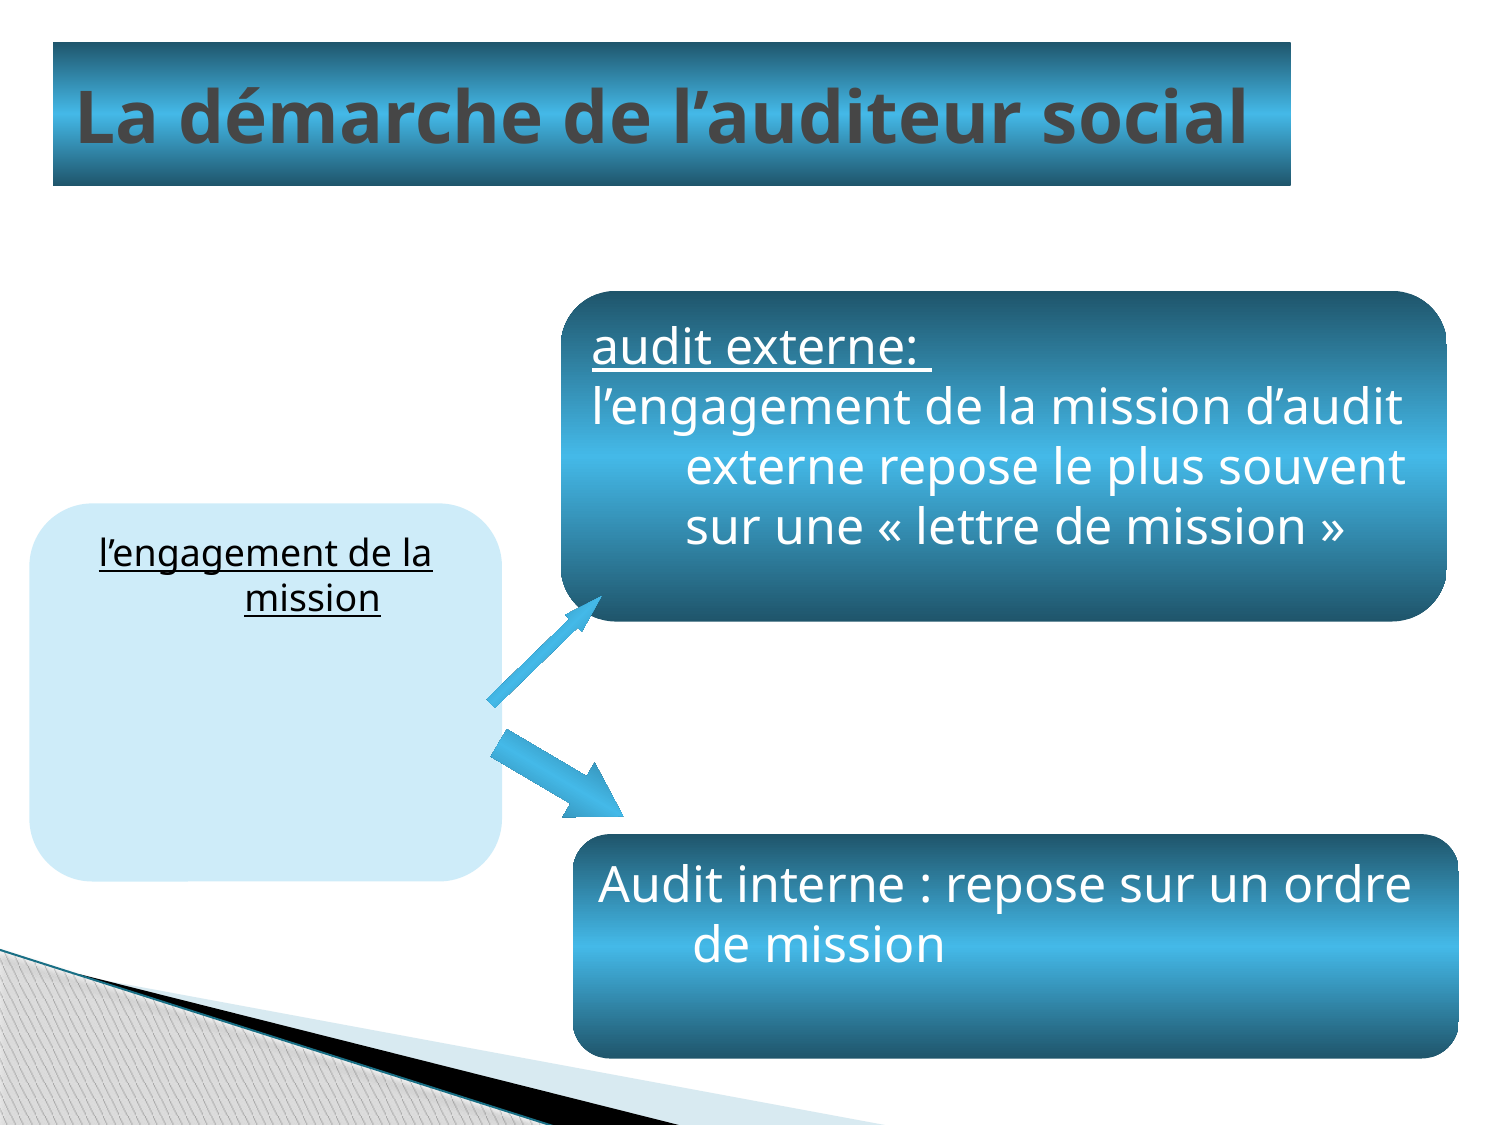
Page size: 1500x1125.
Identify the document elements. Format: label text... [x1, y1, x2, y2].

text_box Audit interne : repose sur un ordre de mission [572, 834, 1459, 1059]
text_box audit externe: l’engagement de la mission d’audit externe repose le plus souvent sur une « lettre de mission » [560, 290, 1447, 622]
title La démarche de l’auditeur social [53, 42, 1291, 186]
text_box [486, 596, 602, 708]
text_box l’engagement de la mission [29, 503, 503, 882]
text_box [490, 729, 624, 818]
